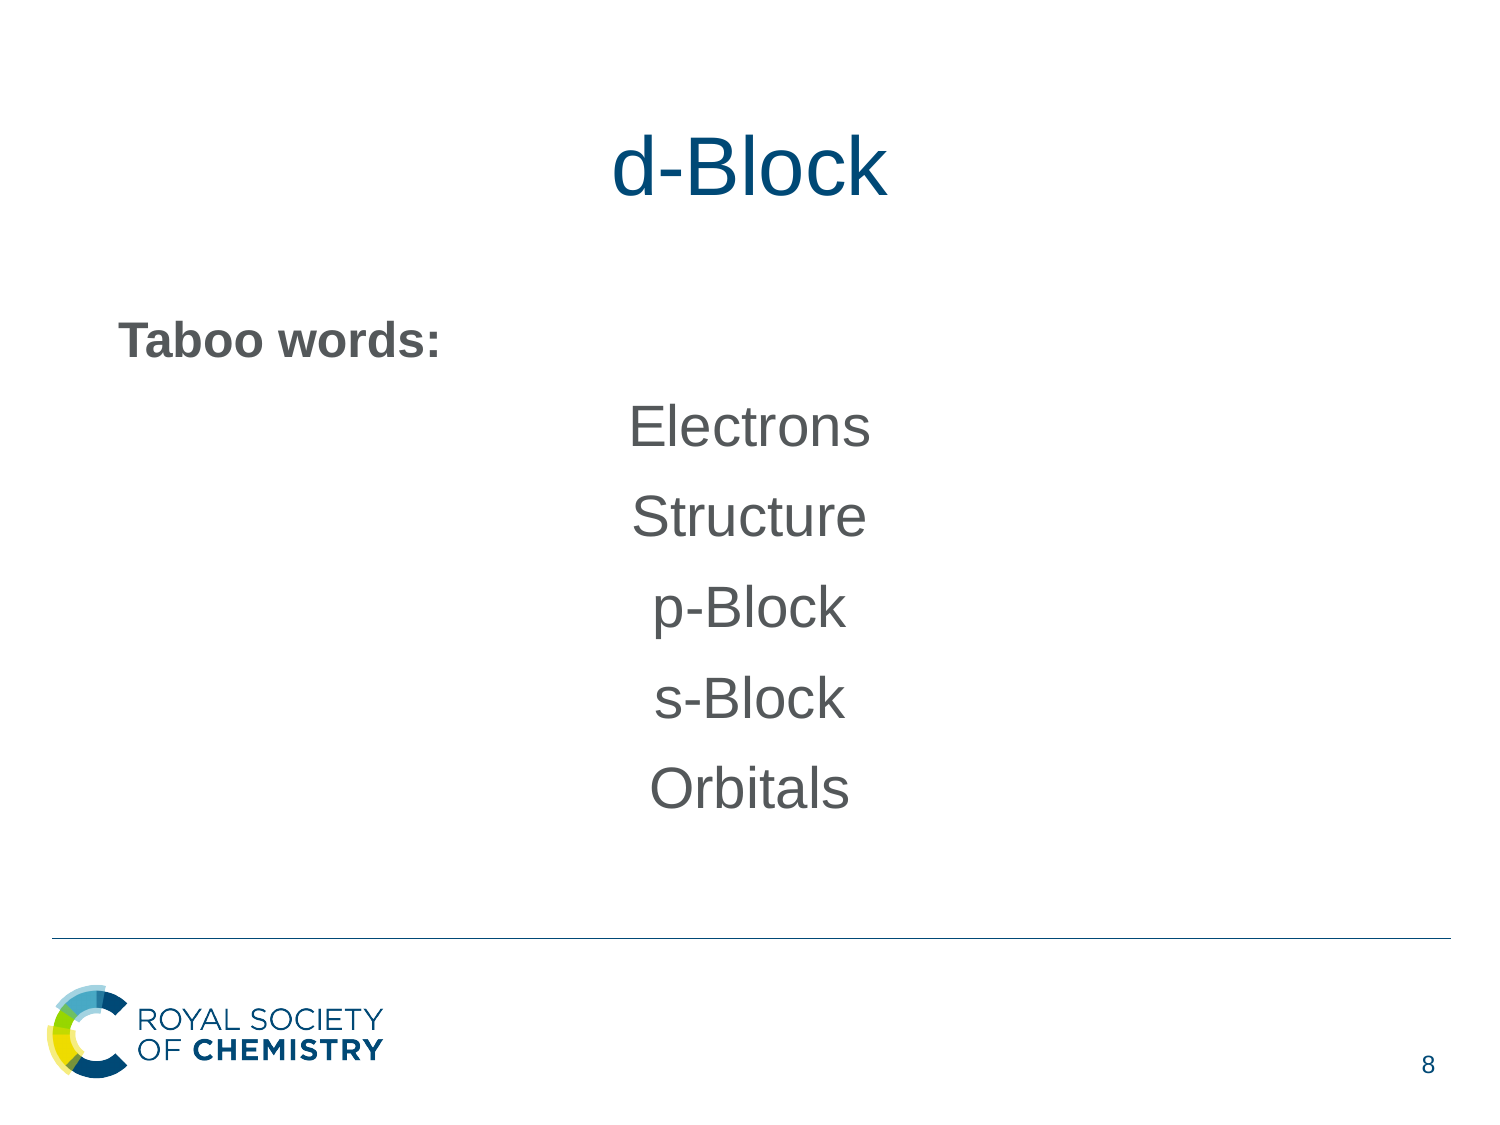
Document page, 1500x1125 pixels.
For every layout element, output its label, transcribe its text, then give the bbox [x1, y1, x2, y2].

list Taboo words: Electrons Structure p-Block s-Block Orbitals [103, 299, 1397, 859]
picture [0, 938, 430, 1125]
slide_number 8 [1113, 1033, 1451, 1094]
title d-Block [103, 59, 1397, 278]
